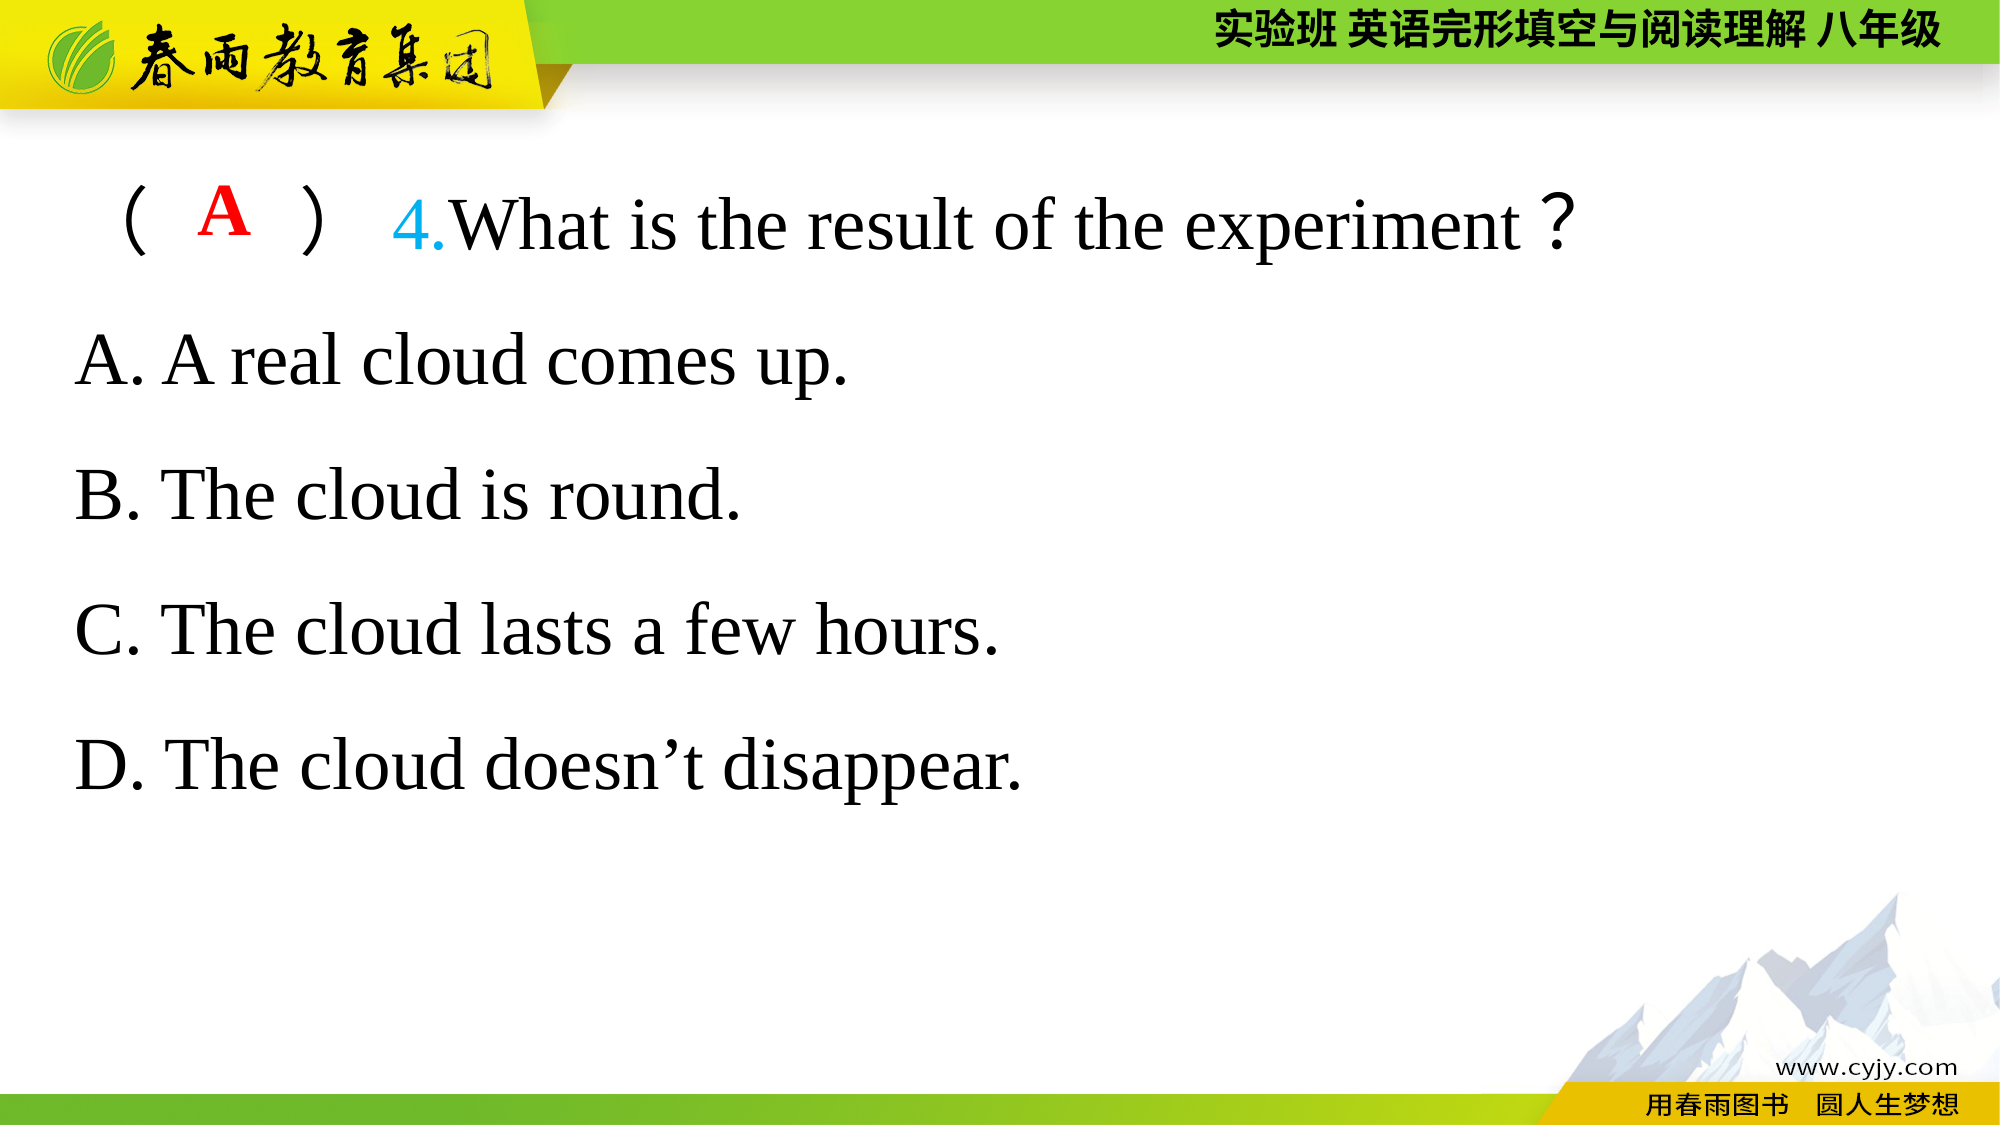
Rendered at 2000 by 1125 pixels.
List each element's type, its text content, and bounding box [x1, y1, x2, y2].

text_box A [182, 153, 267, 258]
picture [0, 0, 2000, 1125]
list （ ）4.What is the result of the experiment？ A. A real cloud comes up. B. The cloud is round. C. The cloud lasts a few hours. D. The cloud doesn’t disappear. [59, 122, 1944, 803]
